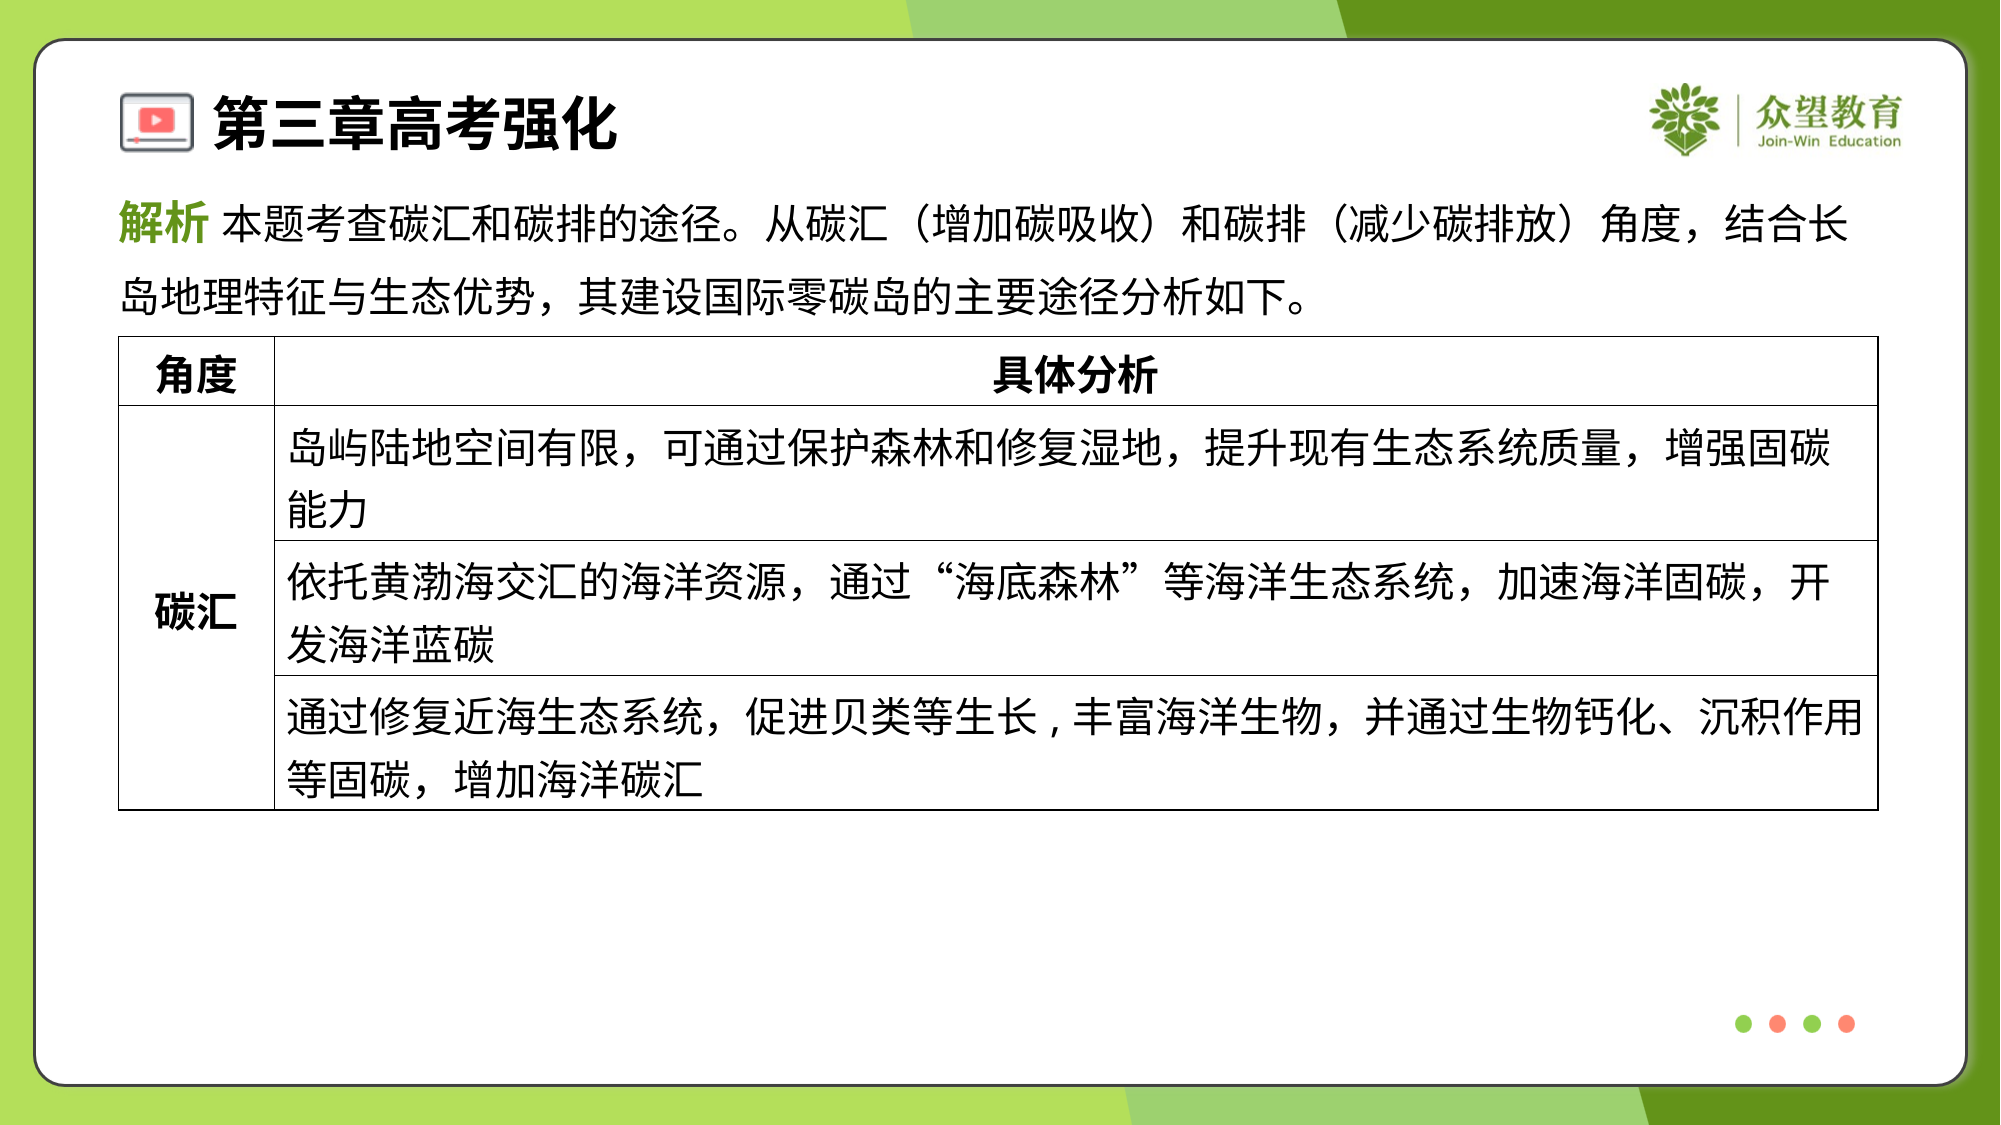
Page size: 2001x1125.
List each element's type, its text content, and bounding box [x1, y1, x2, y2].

table_header 角度 [119, 337, 274, 405]
table_cell 依托黄渤海交汇的海洋资源，通过“海底森林”等海洋生态系统，加速海洋固碳，开 发海洋蓝碳 [275, 541, 1877, 675]
table_cell 碳汇 [119, 406, 274, 809]
table_header 具体分析 [275, 337, 1877, 405]
table_cell 通过修复近海生态系统，促进贝类等生长,丰富海洋生物，并通过生物钙化、沉积作用 等固碳，增加海洋碳汇 [275, 676, 1877, 809]
table_cell 岛屿陆地空间有限，可通过保护森林和修复湿地，提升现有生态系统质量，增强固碳 能力 [275, 406, 1877, 540]
text_box 解析 本题考查碳汇和碳排的途径。从碳汇（增加碳吸收）和碳排（减少碳排放）角度，结合长 岛地理特征与生态优势，其建设国际零碳岛的主要途径分析如下。 [118, 164, 1883, 314]
picture [0, 0, 2000, 1125]
